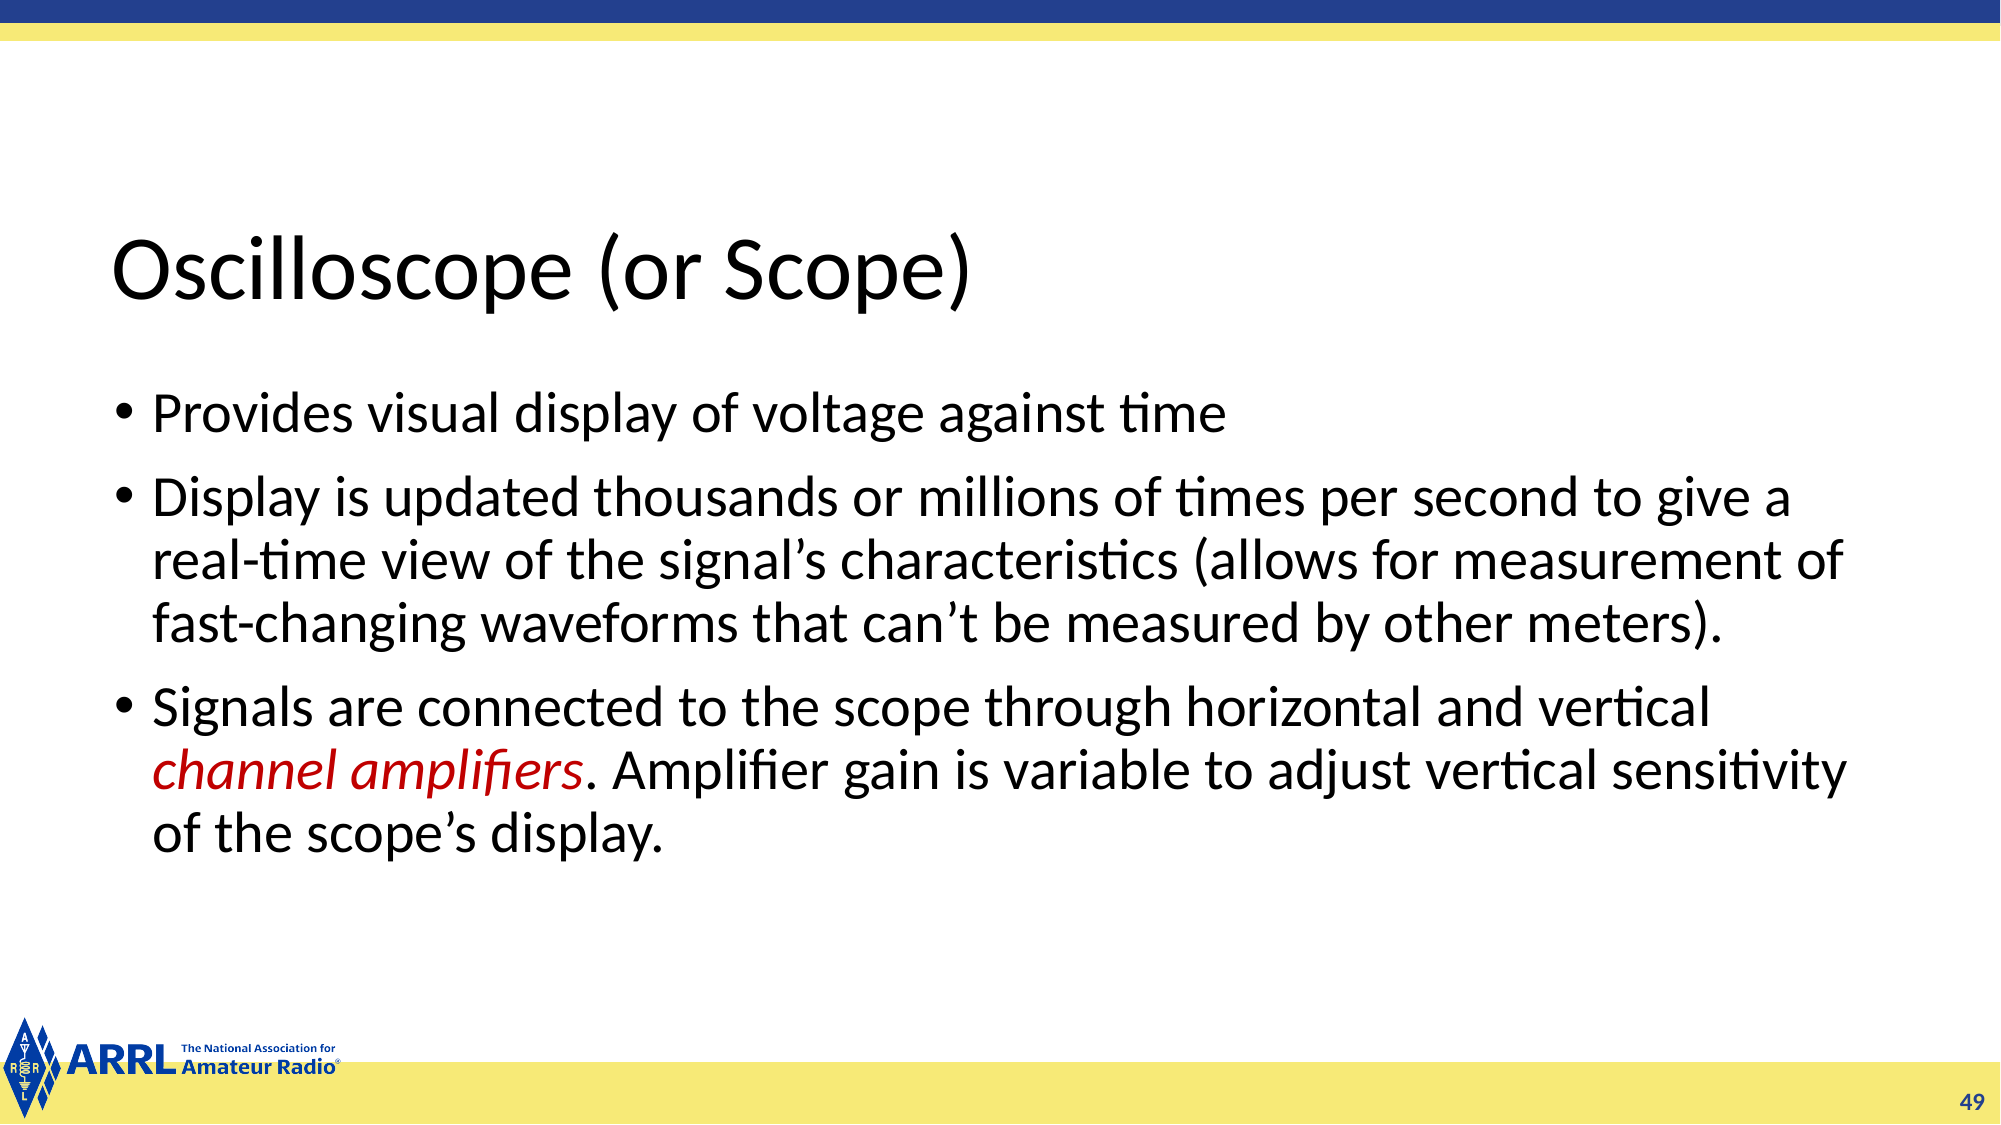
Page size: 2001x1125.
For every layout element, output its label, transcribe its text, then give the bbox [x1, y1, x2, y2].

list Provides visual display of voltage against time Display is updated thousands or millions of times per second to give a real-time view of the signal’s characteristics (allows for measurement of fast-changing waveforms that can’t be measured by other meters). Signals are connected to the scope through horizontal and vertical channel amplifiers. Amplifier gain is variable to adjust vertical sensitivity of the scope’s display. [99, 375, 1900, 1050]
picture [1, 1015, 342, 1121]
title Oscilloscope (or Scope) [96, 212, 1897, 356]
